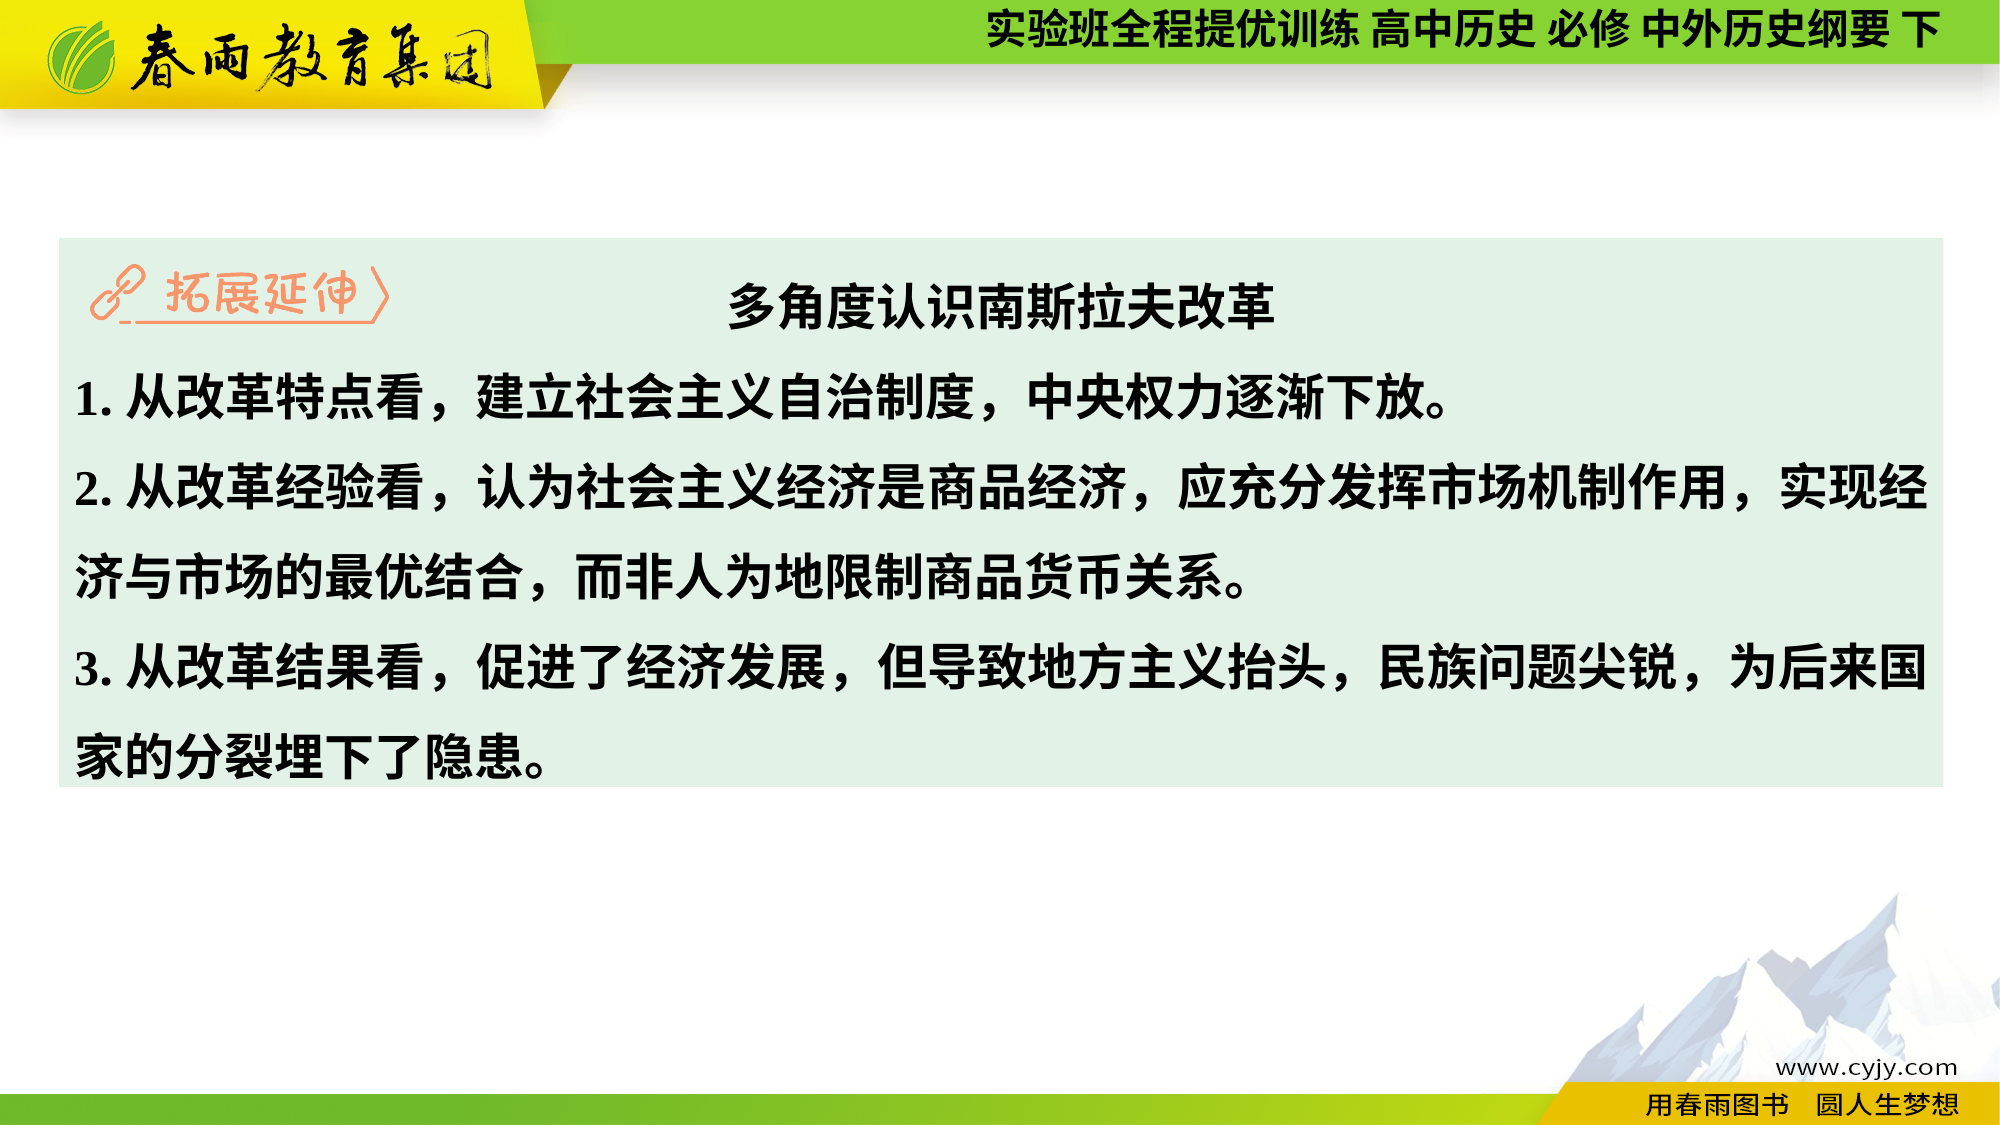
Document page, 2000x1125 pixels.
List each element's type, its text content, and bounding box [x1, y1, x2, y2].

picture [0, 0, 2000, 1125]
list 多角度认识南斯拉夫改革 1.从改革特点看，建立社会主义自治制度，中央权力逐渐下放。 2.从改革经验看，认为社会主义经济是商品经济，应充分发挥市场机制作用，实现经济与市场的最优结合，而非人为地限制商品货币关系。 3.从改革结果看，促进了经济发展，但导致地方主义抬头，民族问题尖锐，为后来国家的分裂埋下了隐患。 [59, 237, 1944, 787]
